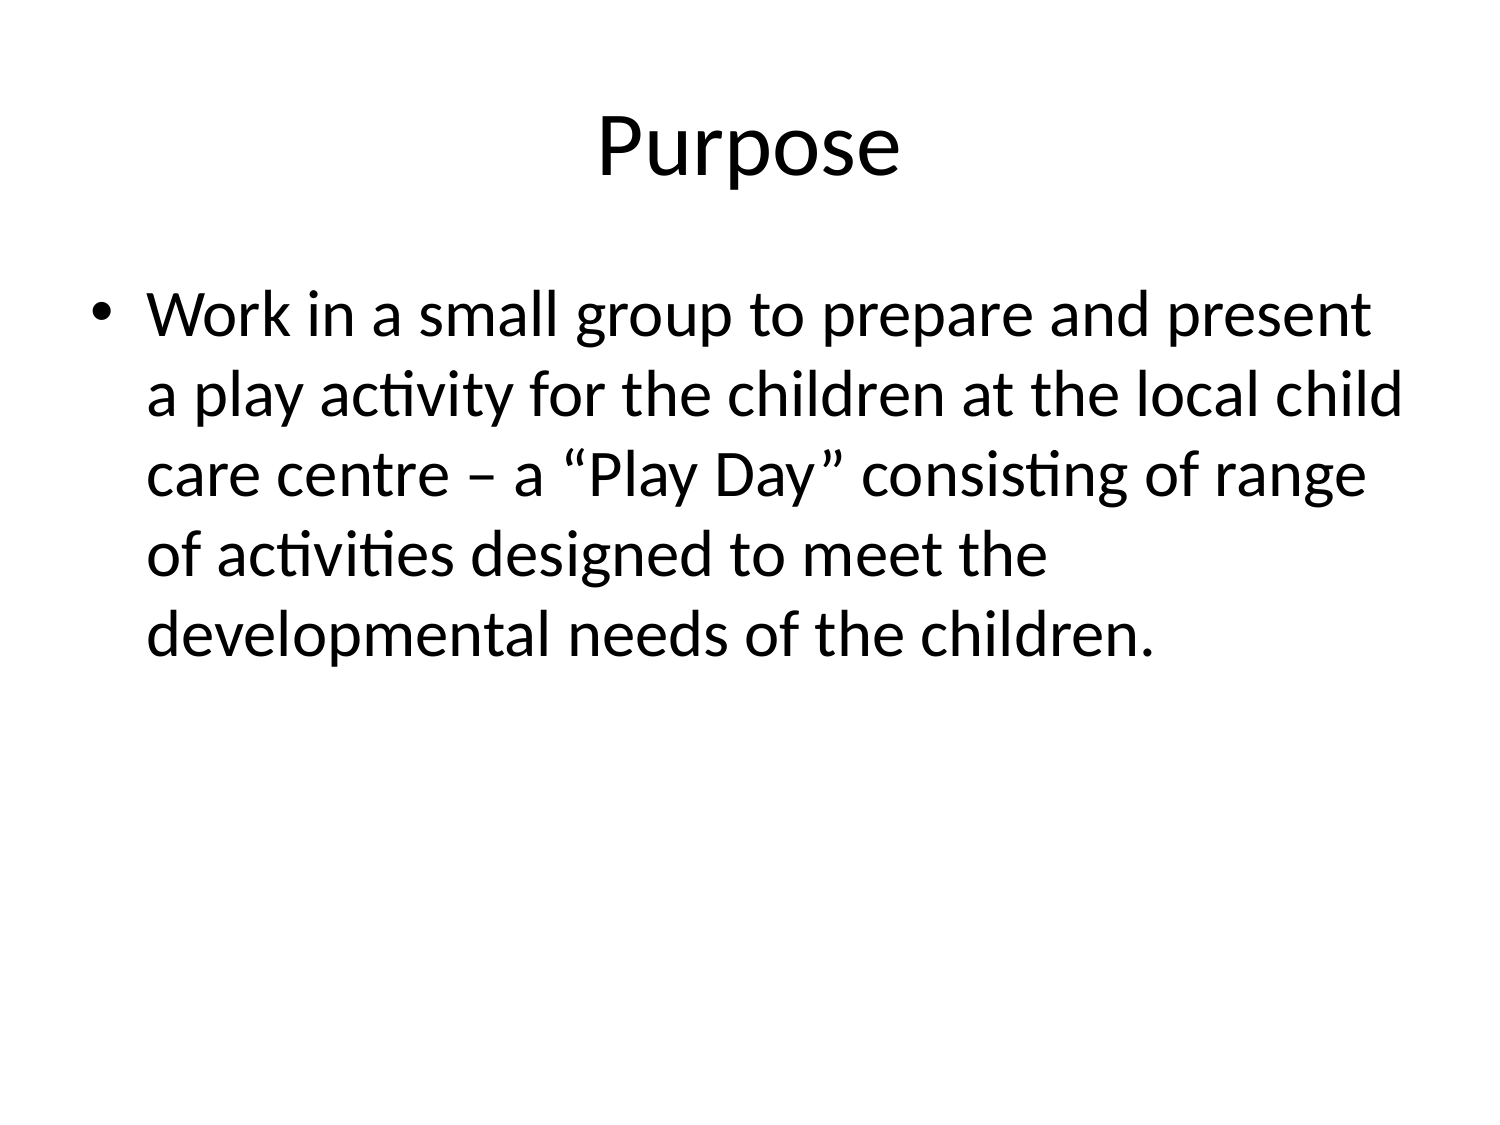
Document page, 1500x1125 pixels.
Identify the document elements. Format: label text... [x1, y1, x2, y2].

list Work in a small group to prepare and present a play activity for the children at the local child care centre – a “Play Day” consisting of range of activities designed to meet the developmental needs of the children. [75, 262, 1425, 1005]
title Purpose [75, 45, 1425, 233]
